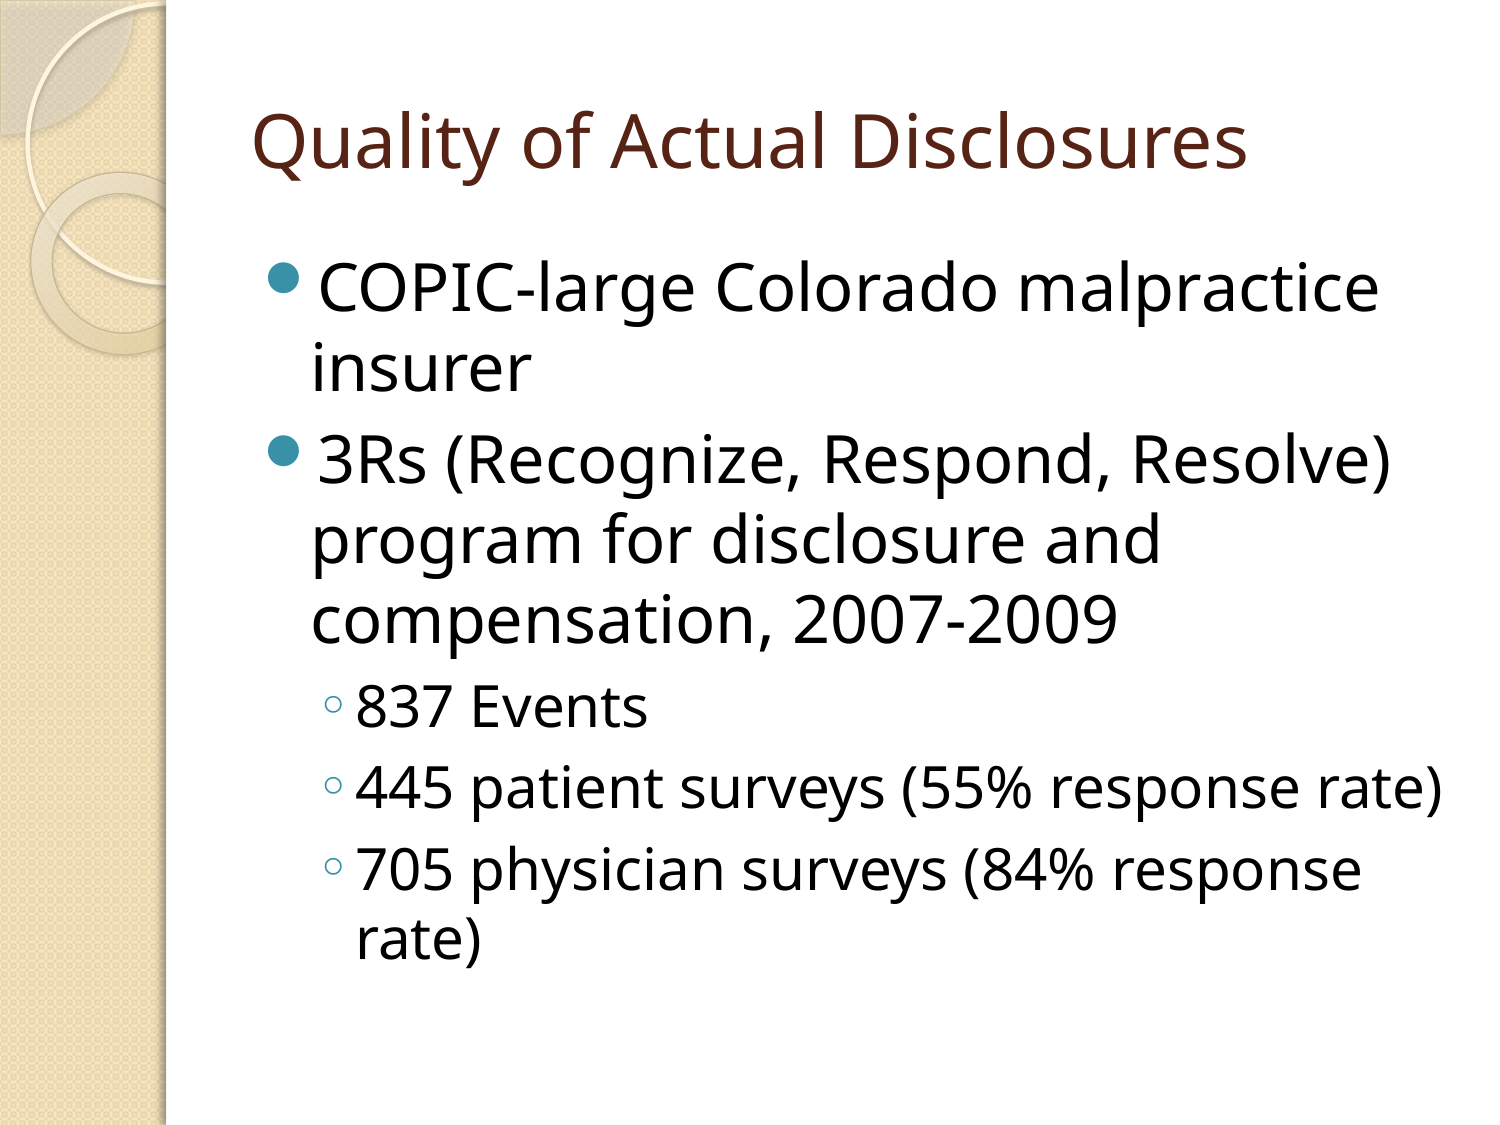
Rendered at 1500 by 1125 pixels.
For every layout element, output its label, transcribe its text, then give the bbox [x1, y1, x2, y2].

list COPIC-large Colorado malpractice insurer 3Rs (Recognize, Respond, Resolve) program for disclosure and compensation, 2007-2009 837 Events 445 patient surveys (55% response rate) 705 physician surveys (84% response rate) [235, 237, 1466, 1025]
title Quality of Actual Disclosures [235, 45, 1466, 233]
